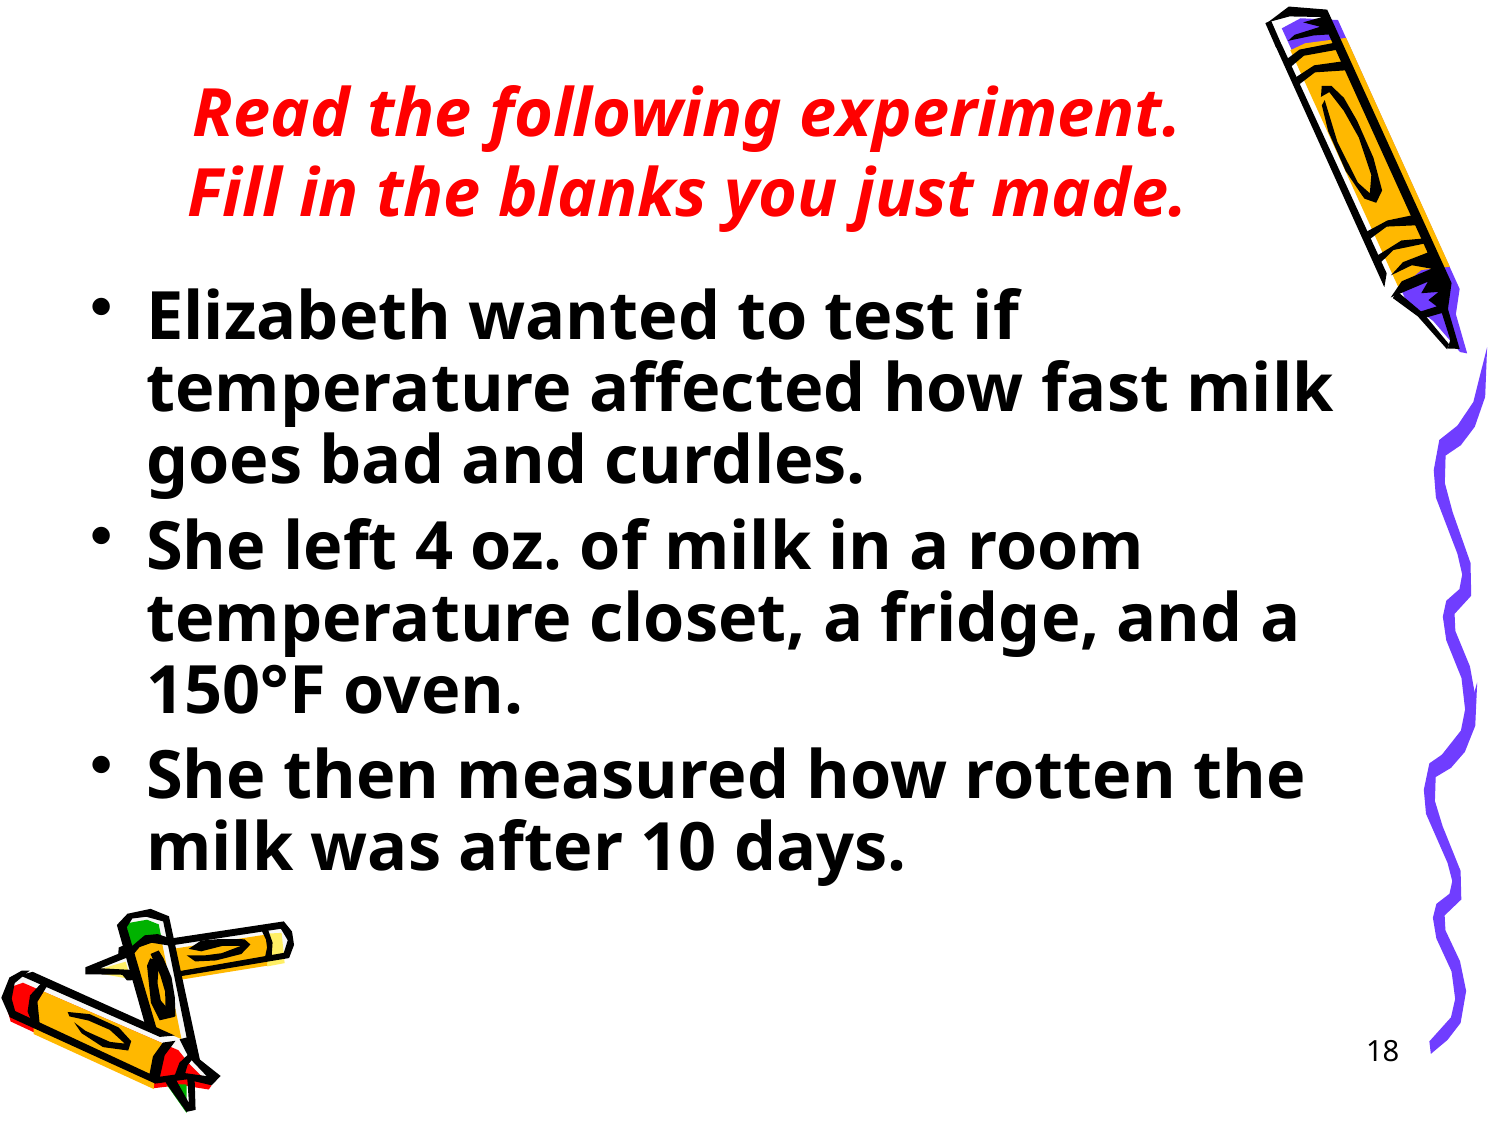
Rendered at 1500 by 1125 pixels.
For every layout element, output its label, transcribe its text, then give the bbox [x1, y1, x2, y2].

list Elizabeth wanted to test if temperature affected how fast milk goes bad and curdles. She left 4 oz. of milk in a room temperature closet, a fridge, and a 150°F oven. She then measured how rotten the milk was after 10 days. [74, 274, 1401, 1051]
slide_number 18 [1101, 1024, 1415, 1101]
title Read the following experiment. Fill in the blanks you just made. [49, 112, 1326, 238]
